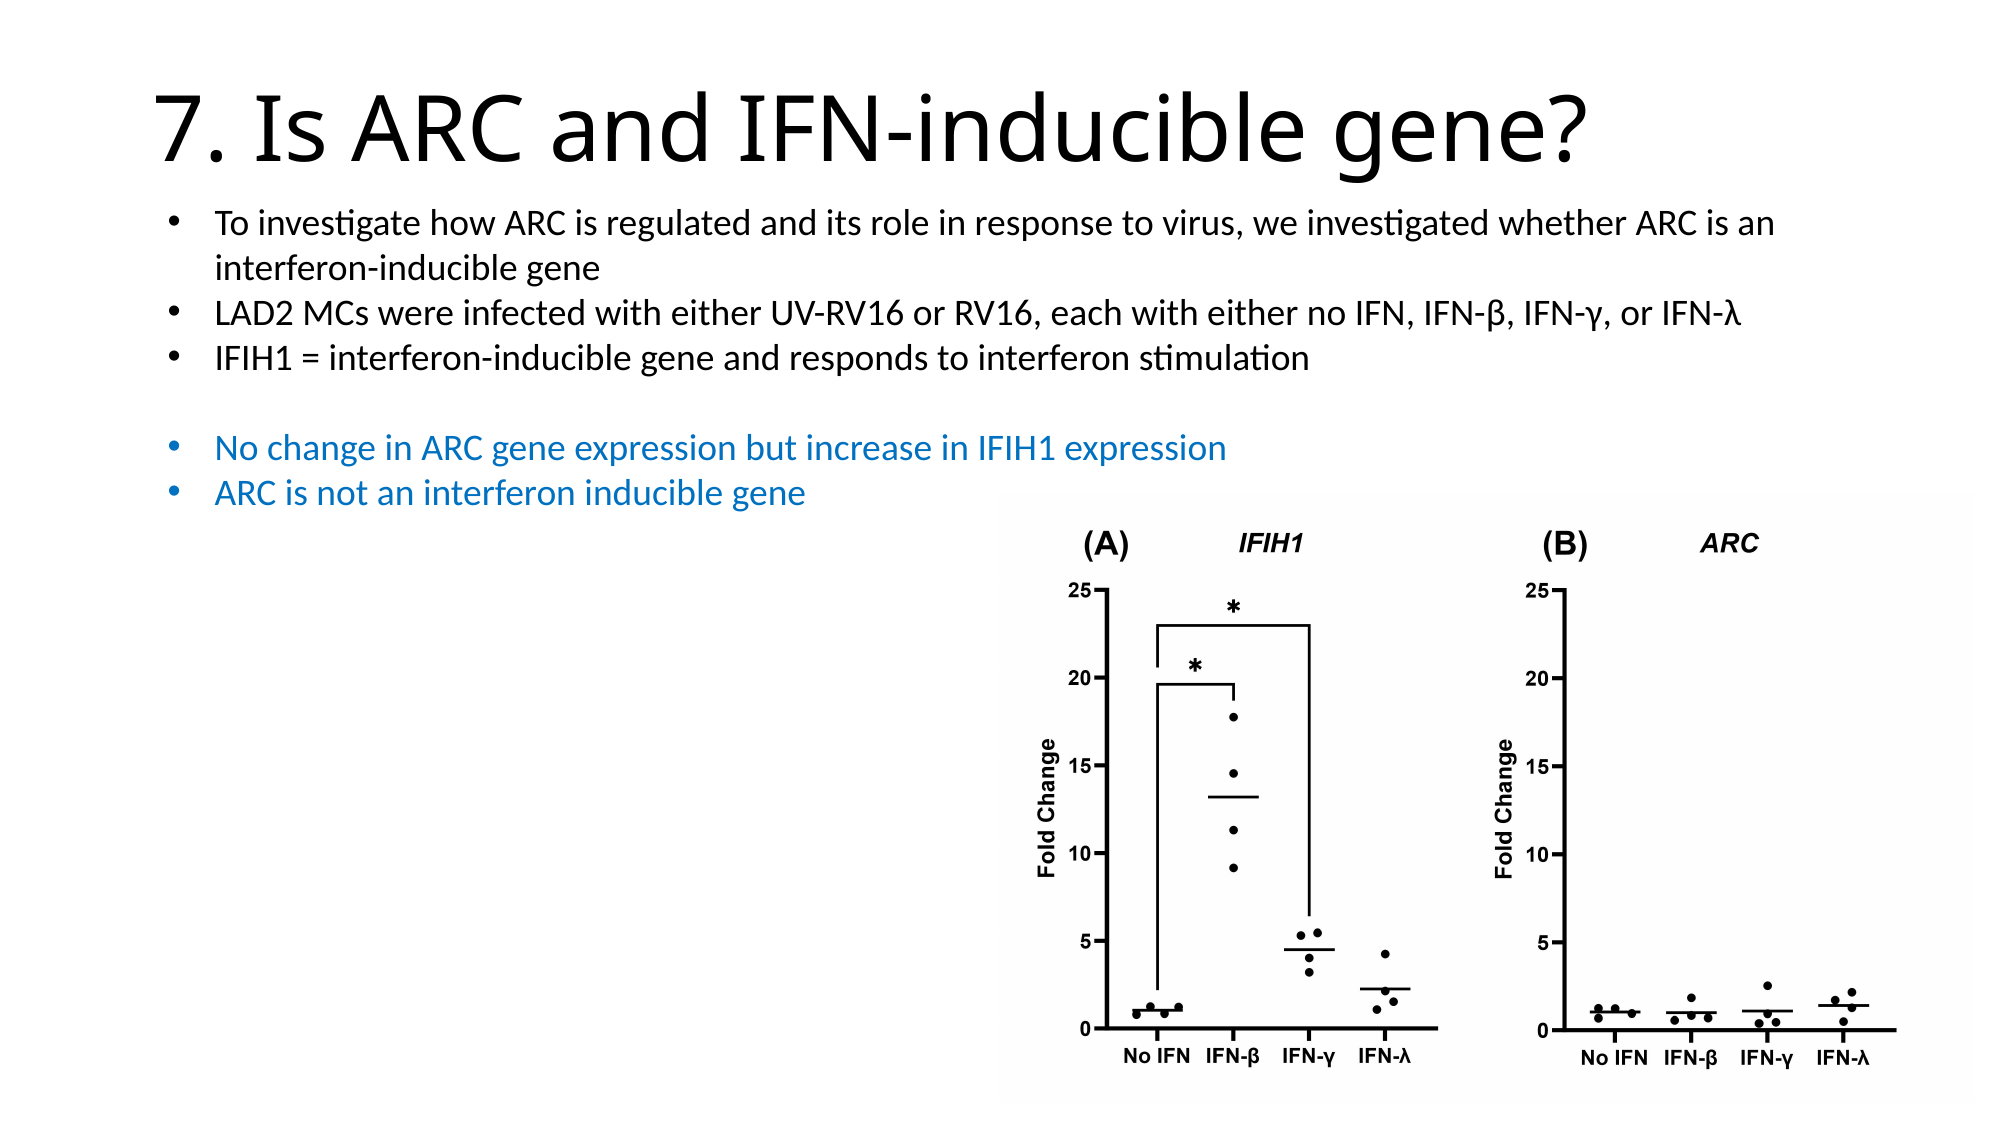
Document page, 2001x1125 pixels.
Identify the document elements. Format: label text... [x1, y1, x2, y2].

text_box To investigate how ARC is regulated and its role in response to virus, we investigated whether ARC is an interferon-inducible gene LAD2 MCs were infected with either UV-RV16 or RV16, each with either no IFN, IFN-β, IFN-γ, or IFN-λ IFIH1 = interferon-inducible gene and responds to interferon stimulation No change in ARC gene expression but increase in IFIH1 expression ARC is not an interferon inducible gene [153, 190, 1847, 521]
picture [999, 494, 1975, 1103]
title 7. Is ARC and IFN-inducible gene? [137, 22, 1863, 241]
